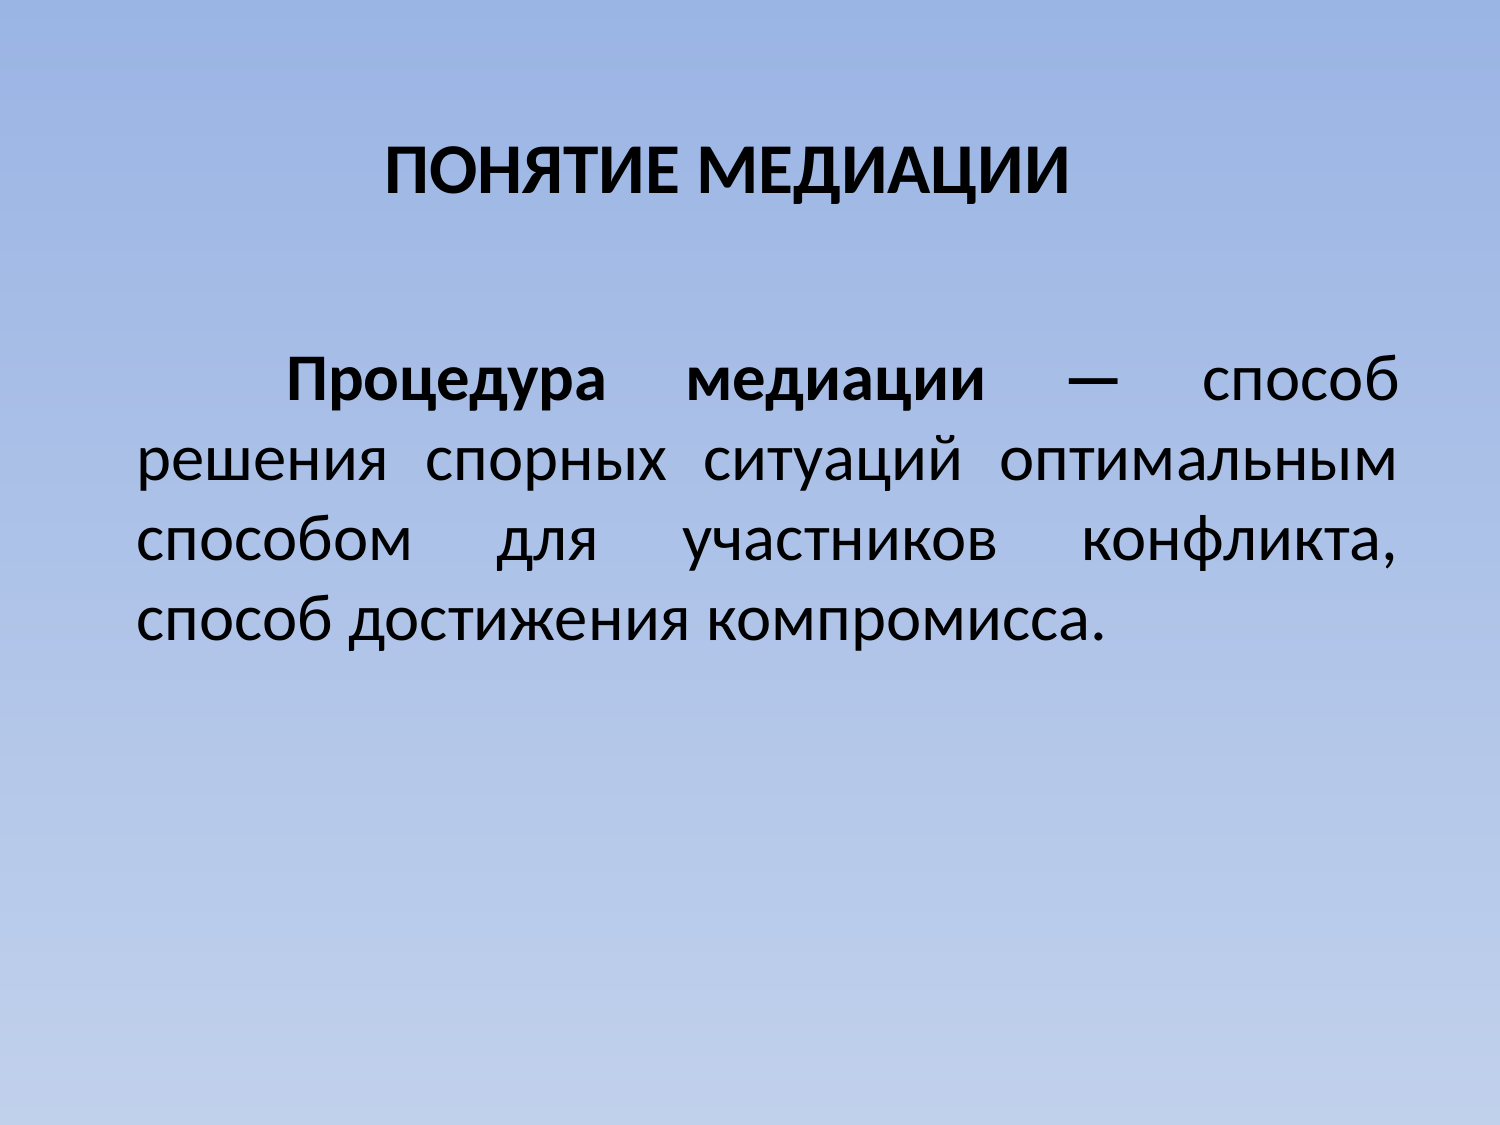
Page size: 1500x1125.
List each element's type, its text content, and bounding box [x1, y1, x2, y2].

list Процедура медиации — способ решения спорных ситуаций оптимальным способом для участников конфликта, способ достижения компромисса. [64, 326, 1415, 674]
title ПОНЯТИЕ МЕДИАЦИИ [53, 113, 1404, 302]
